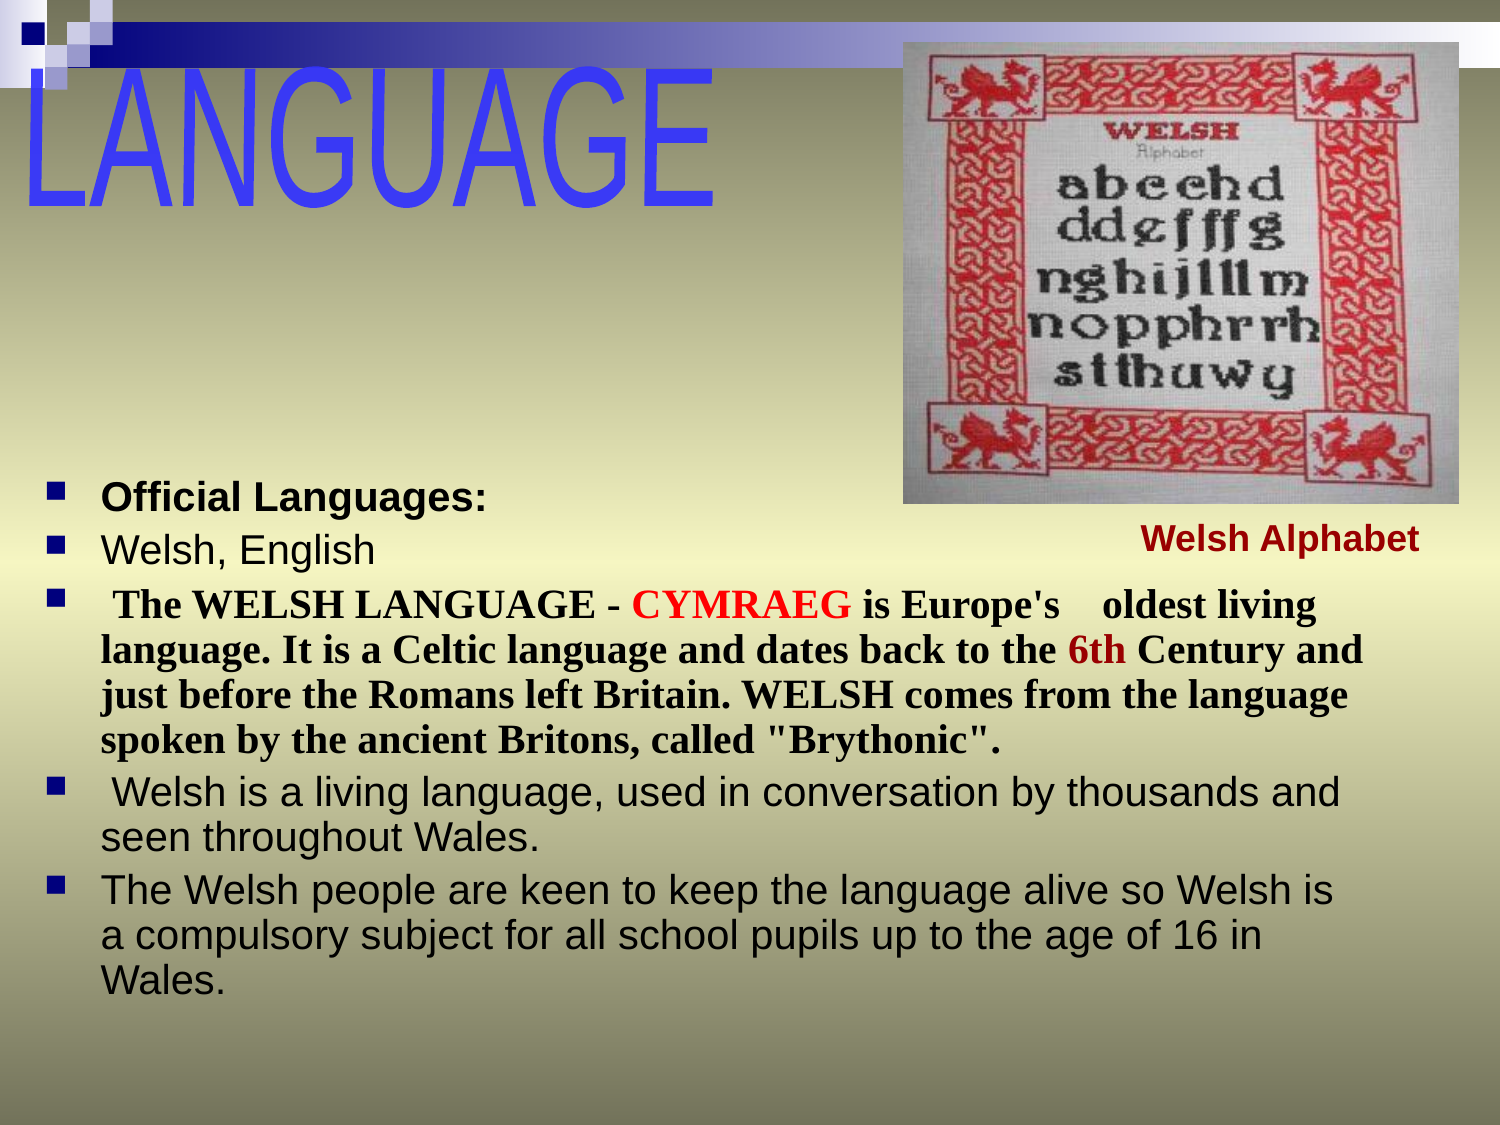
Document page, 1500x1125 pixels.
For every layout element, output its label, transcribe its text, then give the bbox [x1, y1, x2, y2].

list Official Languages: Welsh, English The WELSH LANGUAGE - CYMRAEG is Europe's oldest living language. It is a Celtic language and dates back to the 6th Century and just before the Romans left Britain. WELSH comes from the language spoken by the ancient Britons, called "Brythonic". Welsh is a living language, used in conversation by thousands and seen throughout Wales. The Welsh people are keen to keep the language alive so Welsh is a compulsory subject for all school pupils up to the age of 16 in Wales. [29, 467, 1380, 1059]
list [903, 42, 1460, 504]
text_box Welsh Alphabet [1125, 512, 1435, 567]
